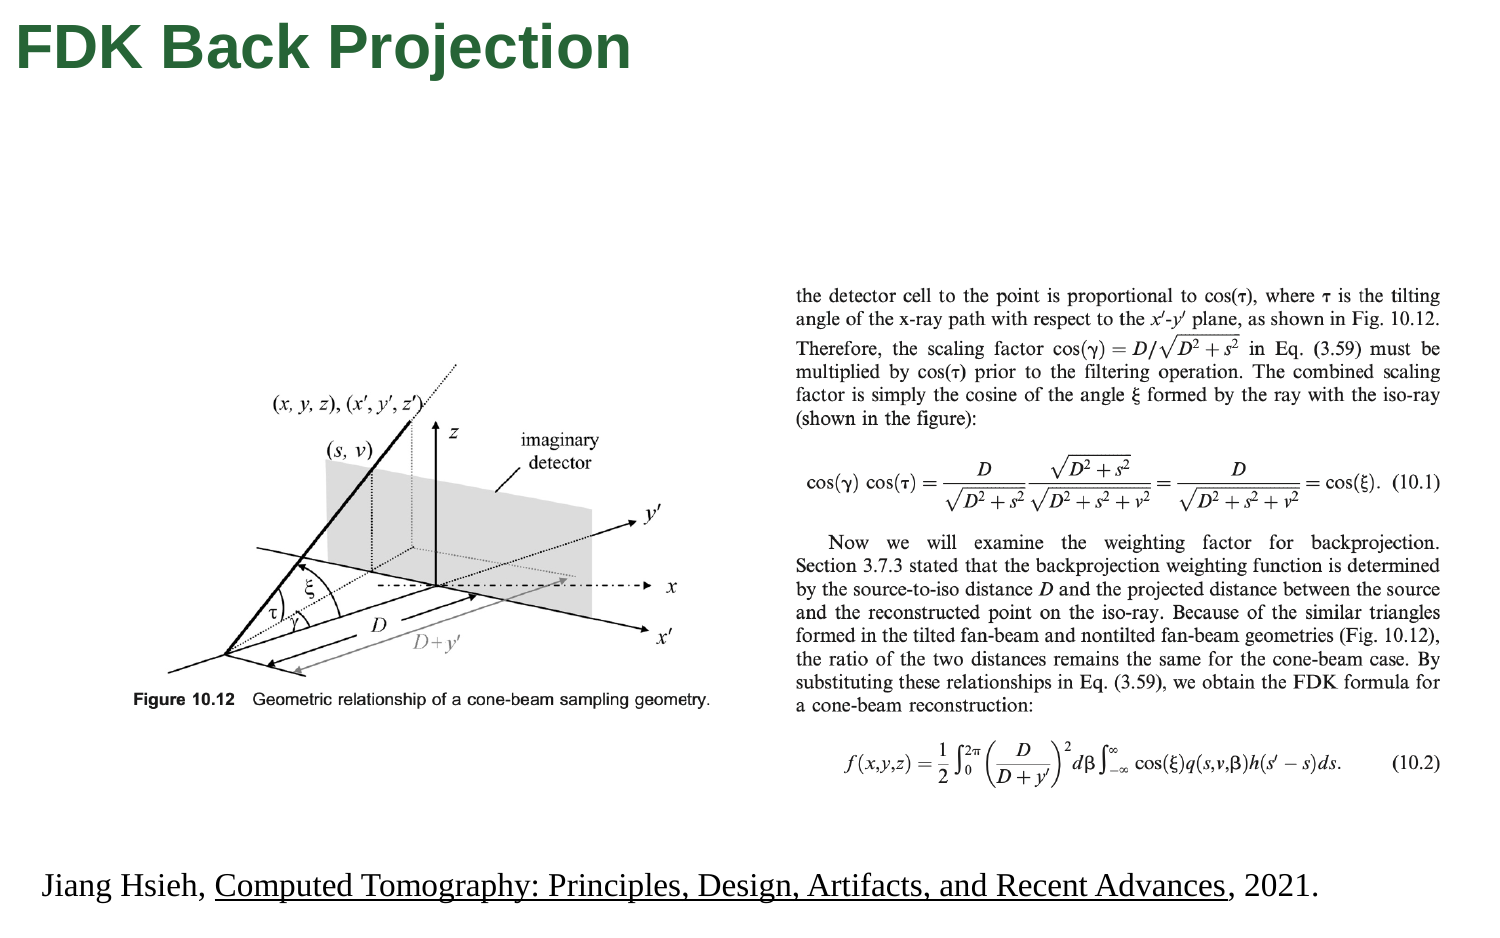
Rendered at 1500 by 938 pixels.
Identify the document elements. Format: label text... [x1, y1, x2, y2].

text_box Jiang Hsieh, Computed Tomography: Principles, Design, Artifacts, and Recent Advances, 2021. [26, 856, 1473, 911]
picture [85, 274, 1473, 800]
title FDK Back Projection [0, 0, 1500, 94]
